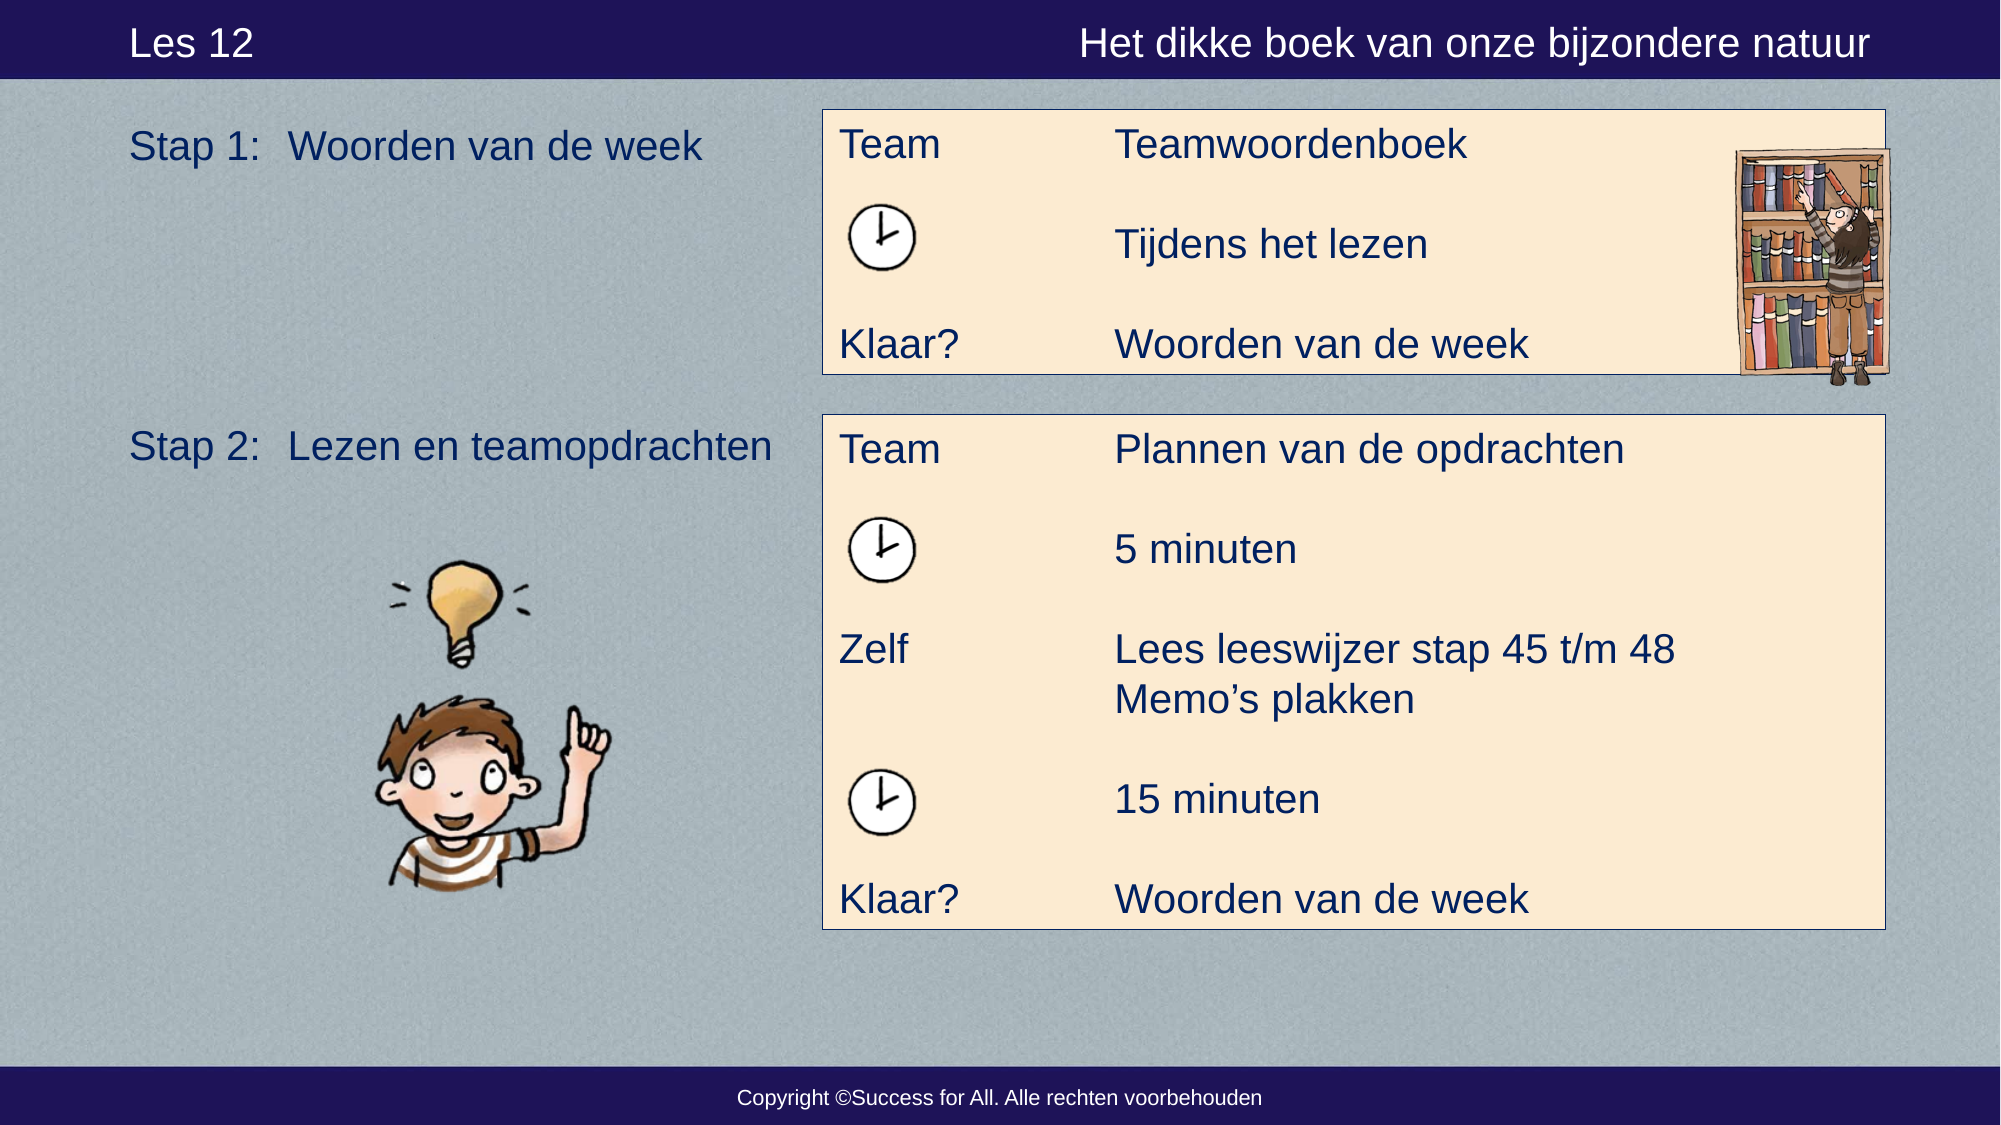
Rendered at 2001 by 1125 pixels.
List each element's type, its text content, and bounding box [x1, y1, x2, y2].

text_box Het dikke boek van onze bijzondere natuur [999, 8, 1886, 73]
text_box Stap 1: Woorden van de week Stap 2: Lezen en teamopdrachten [114, 111, 907, 527]
text_box Les 12 [114, 8, 354, 73]
text_box Copyright ©Success for All. Alle rechten voorbehouden [0, 1076, 2000, 1125]
picture [0, 0, 2001, 1125]
text_box Team Teamwoordenboek Tijdens het lezen Klaar? Woorden van de week [822, 109, 1886, 375]
text_box Team Plannen van de opdrachten 5 minuten Zelf Lees leeswijzer stap 45 t/m 48 Memo’s plakken 15 minuten Klaar? Woorden van de week [822, 414, 1886, 930]
